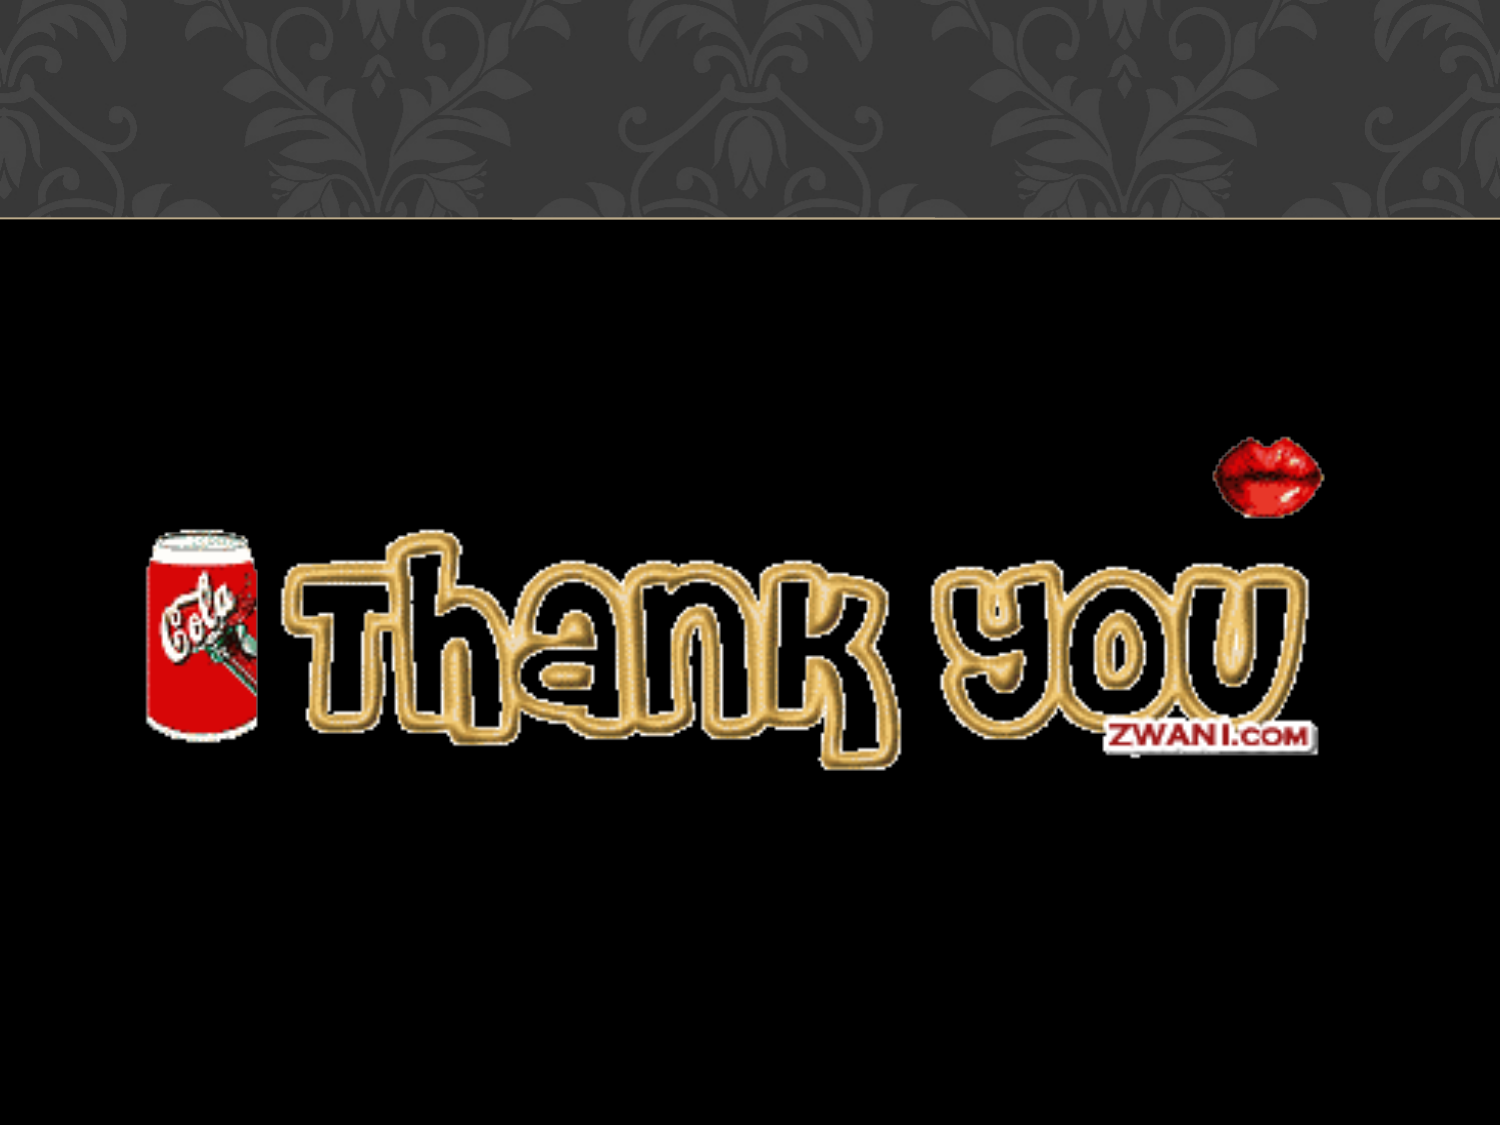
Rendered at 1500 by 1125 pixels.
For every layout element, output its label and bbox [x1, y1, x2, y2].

picture [116, 374, 1335, 774]
